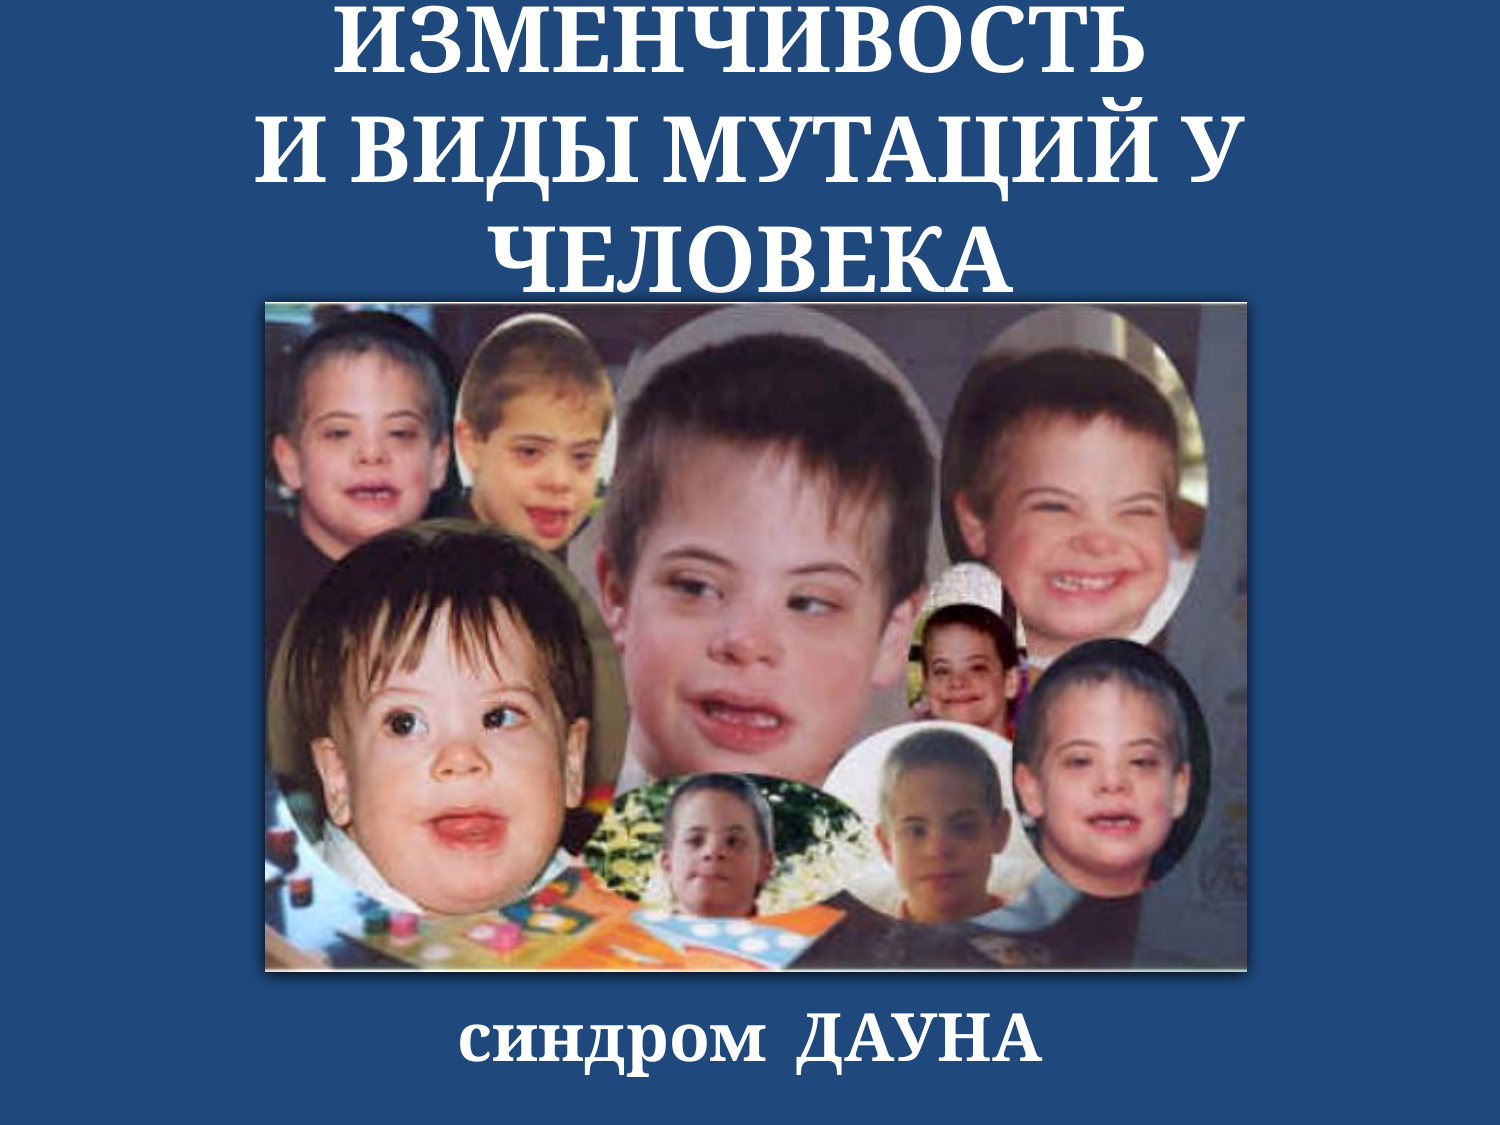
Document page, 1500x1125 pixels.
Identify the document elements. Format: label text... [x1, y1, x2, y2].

picture [265, 302, 1247, 973]
subtitle синдром ДАУНА [0, 987, 1500, 1125]
title ИЗМЕНЧИВОСТЬ И ВИДЫ МУТАЦИЙ У ЧЕЛОВЕКА [0, 0, 1500, 291]
